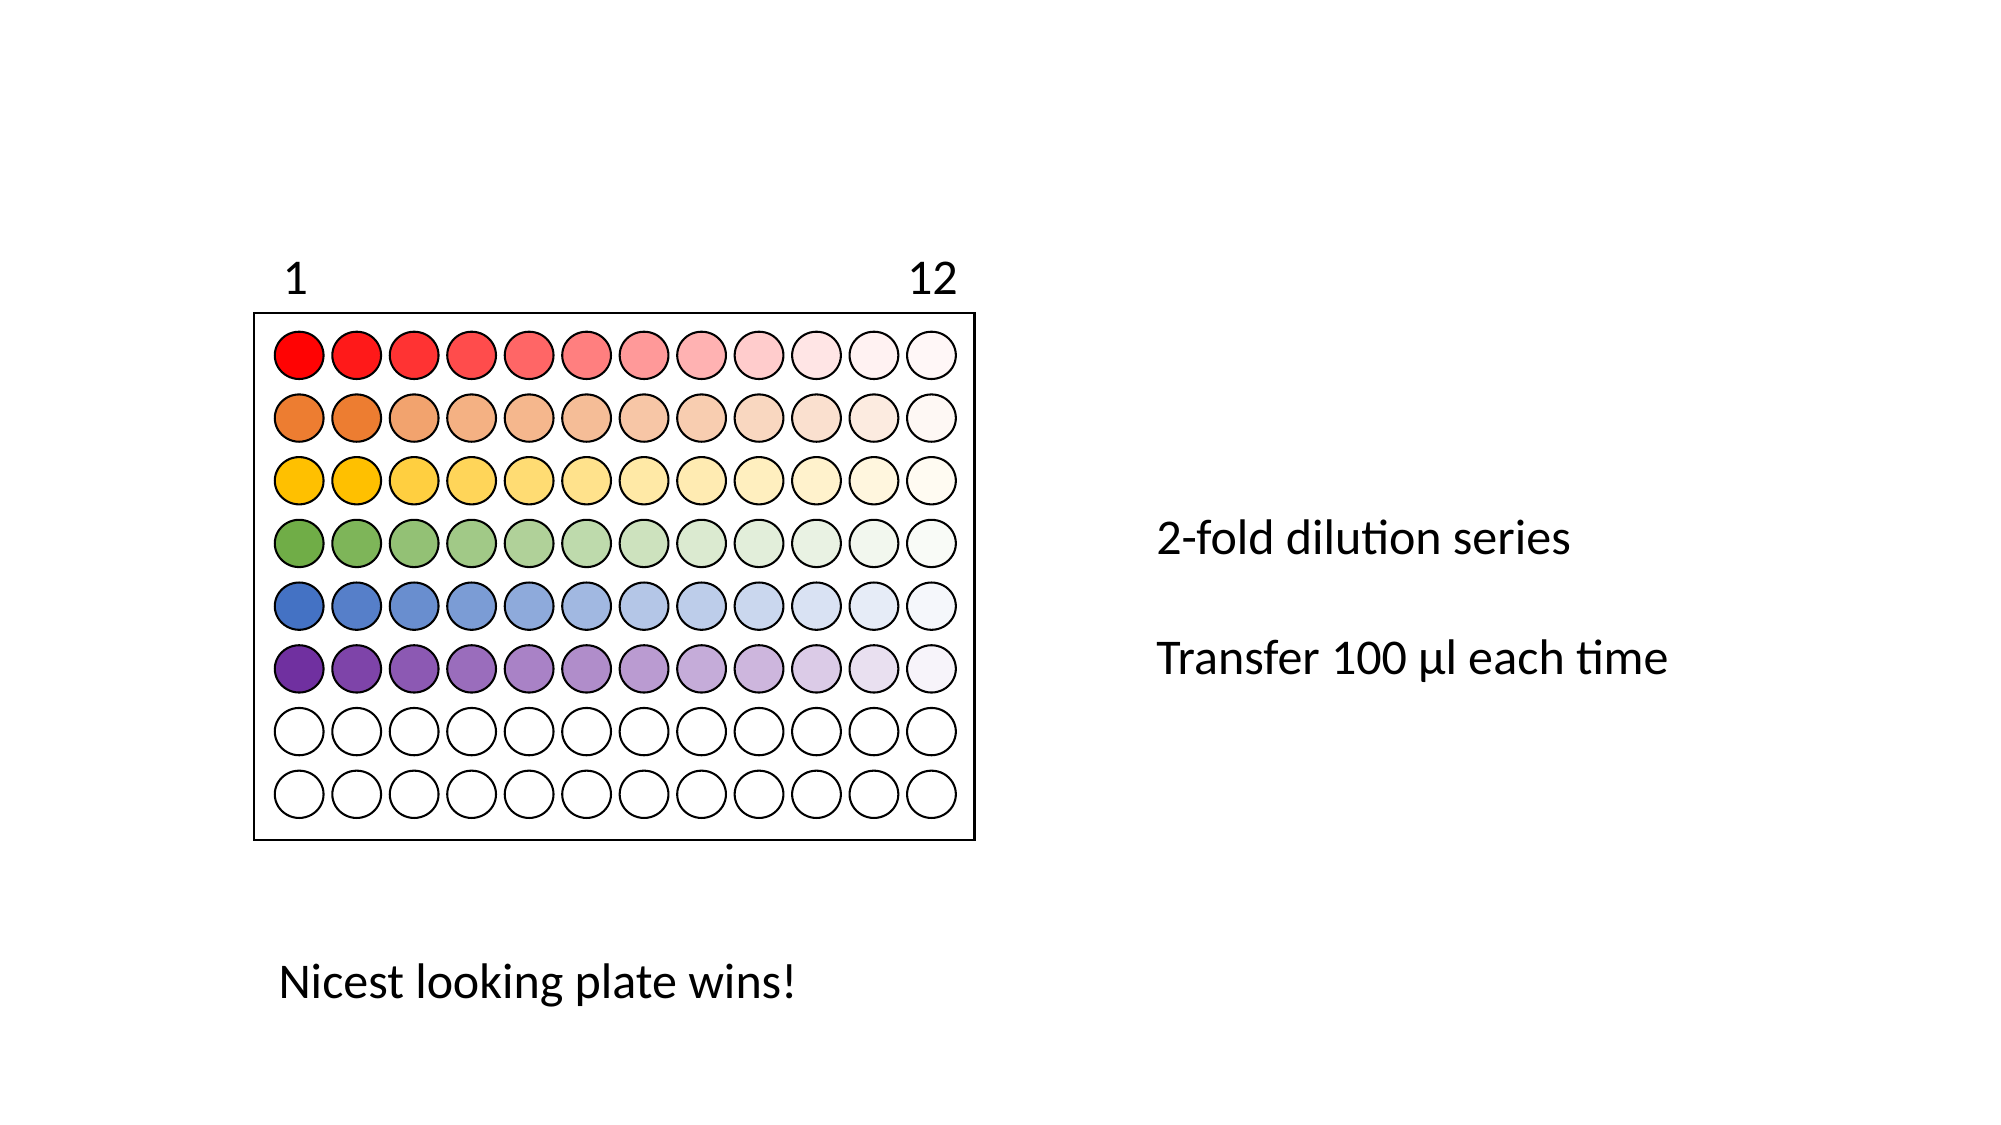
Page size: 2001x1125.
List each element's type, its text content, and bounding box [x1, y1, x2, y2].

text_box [253, 313, 975, 840]
text_box 1 [267, 237, 319, 312]
text_box Nicest looking plate wins! [263, 940, 1217, 1016]
text_box 12 [892, 237, 989, 312]
text_box 2-fold dilution series Transfer 100 µl each time [1141, 497, 1886, 692]
